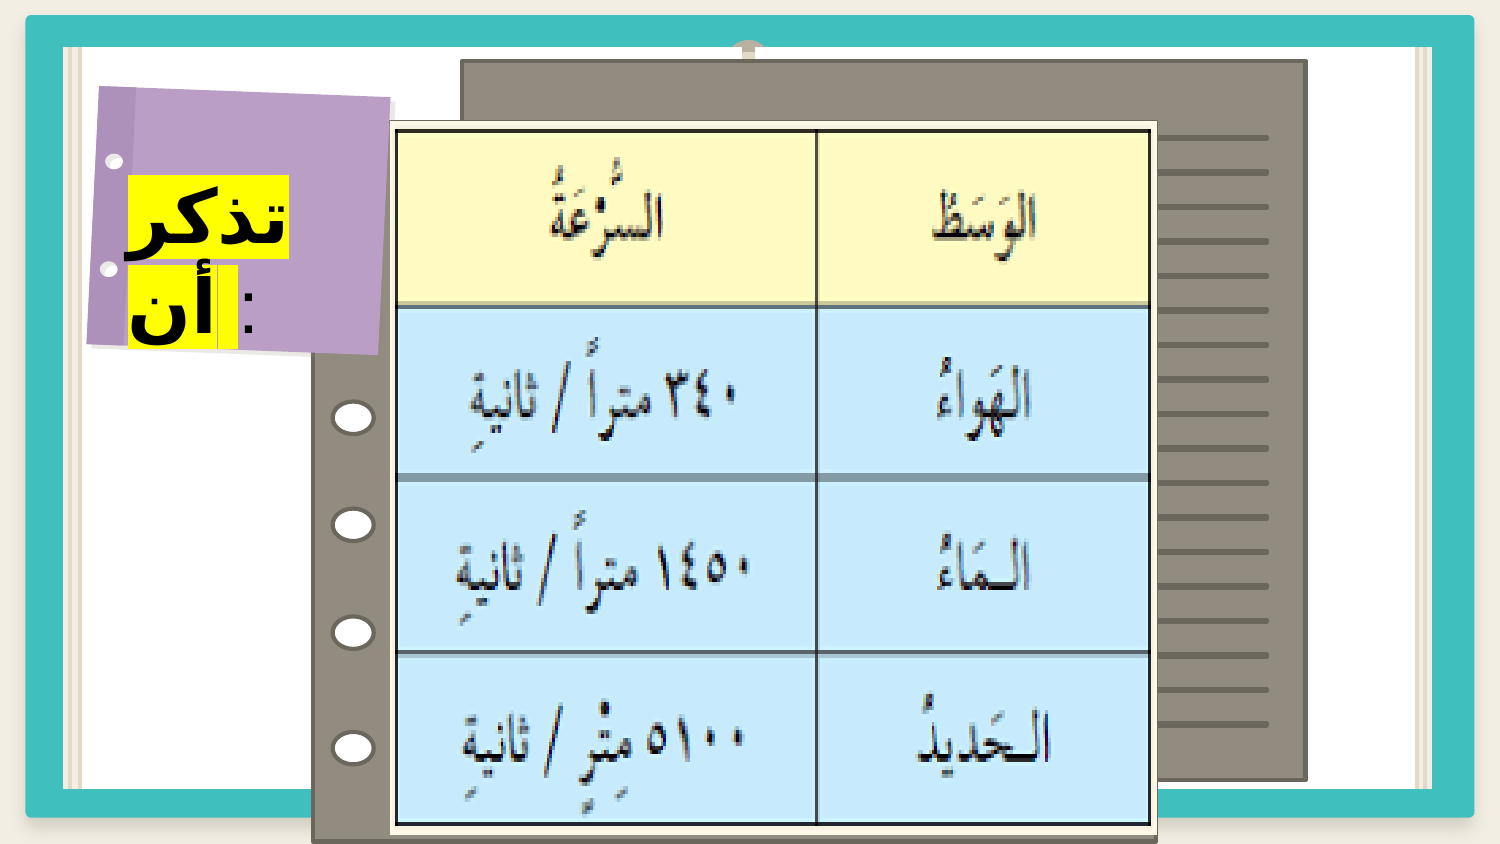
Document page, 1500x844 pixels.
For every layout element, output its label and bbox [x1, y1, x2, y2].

picture [390, 121, 1157, 835]
text_box [312, 60, 1306, 842]
text_box [86, 85, 396, 360]
